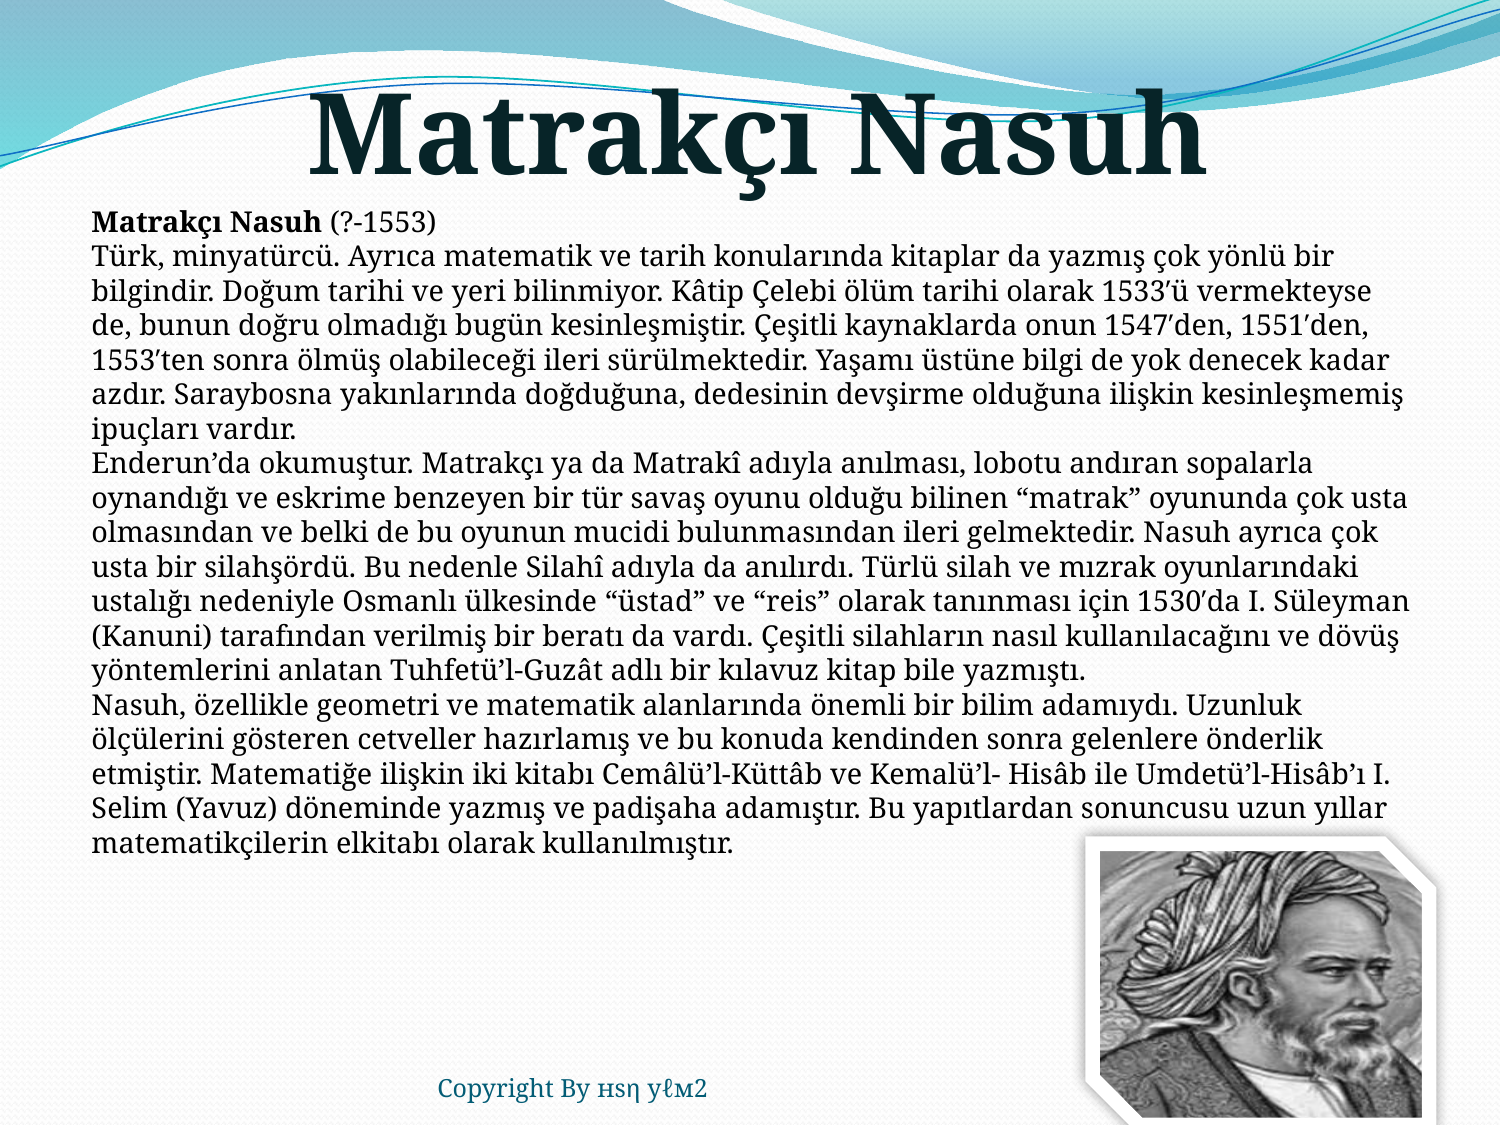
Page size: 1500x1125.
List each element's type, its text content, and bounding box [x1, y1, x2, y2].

footer Copyright By нѕη уℓм2 [437, 1042, 988, 1103]
picture [1092, 843, 1430, 1125]
list Matrakçı Nasuh (?-1553) Türk, minyatürcü. Ayrıca matematik ve tarih konularında kitaplar da yazmış çok yönlü bir bilgindir. Doğum tarihi ve yeri bilinmiyor. Kâtip Çelebi ölüm tarihi olarak 1533′ü vermekteyse de, bunun doğru olmadığı bugün kesinleşmiştir. Çeşitli kaynaklarda onun 1547′den, 1551′den, 1553′ten sonra ölmüş olabileceği ileri sürülmektedir. Yaşamı üstüne bilgi de yok denecek kadar azdır. Saraybosna yakınlarında doğduğuna, dedesinin devşirme olduğuna ilişkin kesinleşmemiş ipuçları vardır. Enderun’da okumuştur. Matrakçı ya da Matrakî adıyla anılması, lobotu andıran sopalarla oynandığı ve eskrime benzeyen bir tür savaş oyunu olduğu bilinen “matrak” oyununda çok usta olmasından ve belki de bu oyunun mucidi bulunmasından ileri gelmektedir. Nasuh ayrıca çok usta bir silahşördü. Bu nedenle Silahî adıyla da anılırdı. Türlü silah ve mızrak oyunlarındaki ustalığı nedeniyle Osmanlı ülkesinde “üstad” ve “reis” olarak tanınması için 1530′da I. Süleyman (Kanuni) tarafından verilmiş bir beratı da vardı. Çeşitli silahların nasıl kullanılacağını ve dövüş yöntemlerini anlatan Tuhfetü’l-Guzât adlı bir kılavuz kitap bile yazmıştı. Nasuh, özellikle geometri ve matematik alanlarında önemli bir bilim adamıydı. Uzunluk ölçülerini gösteren cetveller hazırlamış ve bu konuda kendinden sonra gelenlere önderlik etmiştir. Matematiğe ilişkin iki kitabı Cemâlü’l-Küttâb ve Kemalü’l- Hisâb ile Umdetü’l-Hisâb’ı I. Selim (Yavuz) döneminde yazmış ve padişaha adamıştır. Bu yapıtlardan sonuncusu uzun yıllar matematikçilerin elkitabı olarak kullanılmıştır. [76, 196, 1427, 917]
text_box Matrakçı Nasuh [292, 54, 1225, 205]
